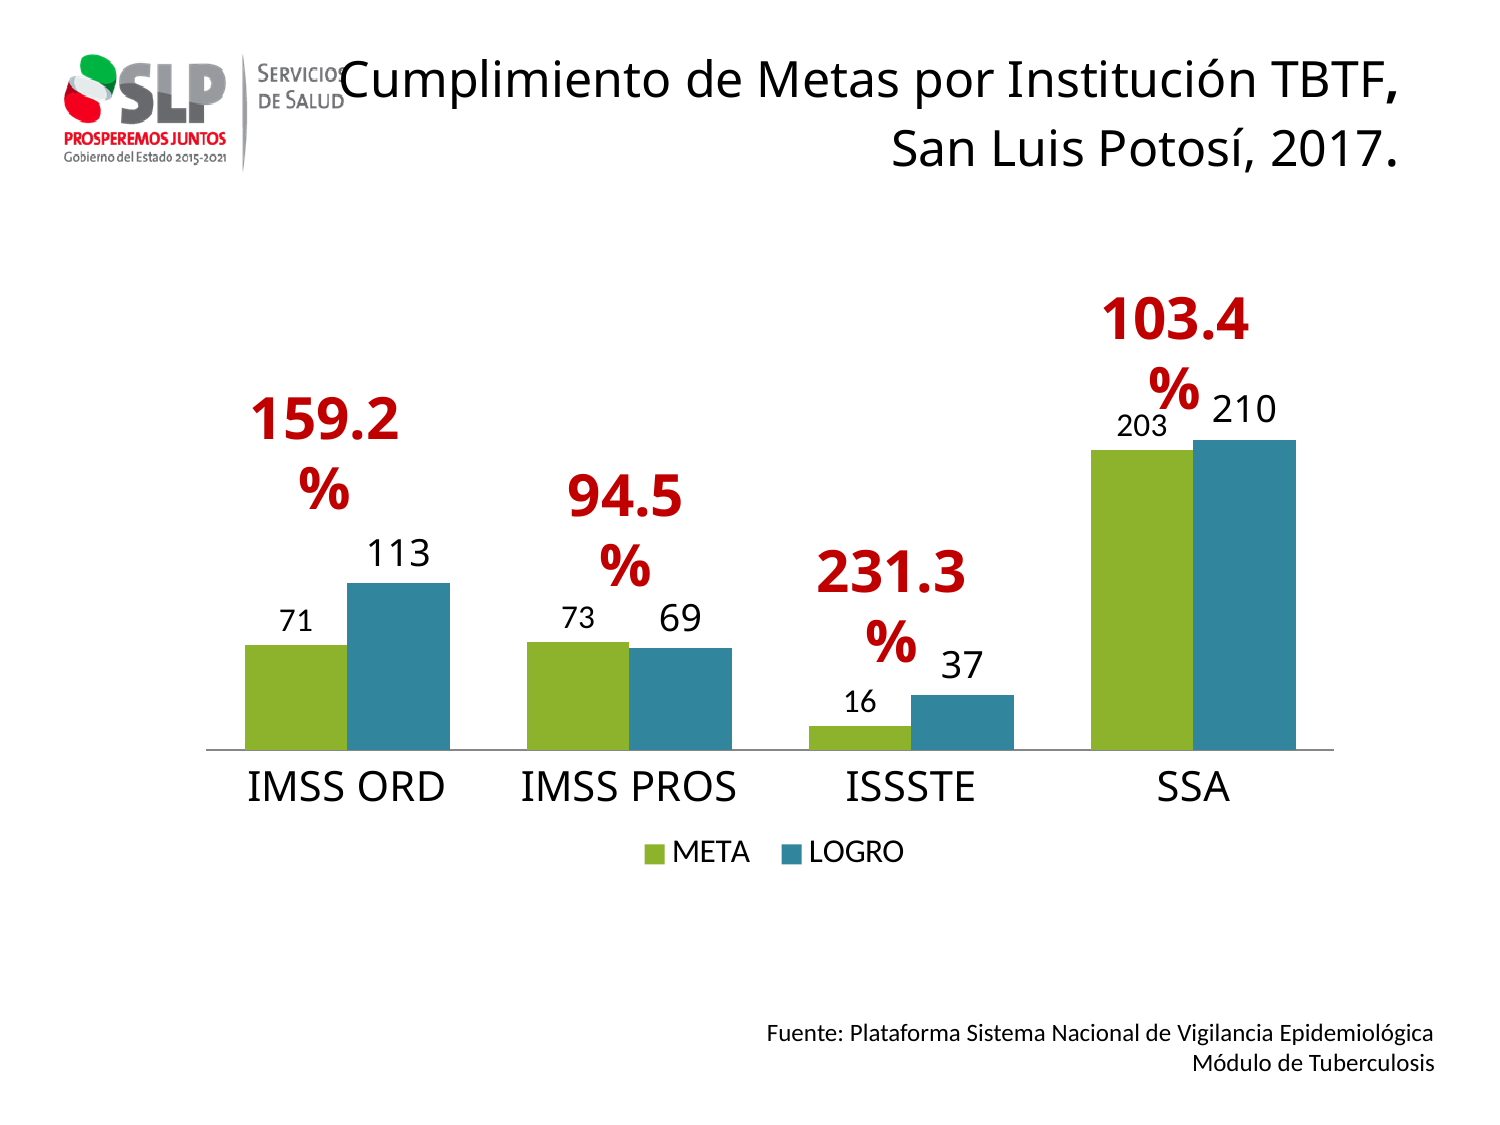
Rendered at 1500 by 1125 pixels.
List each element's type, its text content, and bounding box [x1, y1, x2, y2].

text_box Fuente: Plataforma Sistema Nacional de Vigilancia Epidemiológica Módulo de Tuberculosis [292, 1008, 1450, 1084]
text_box 103.4% [1080, 274, 1270, 368]
text_box Cumplimiento de Metas por Institución TBTF, San Luis Potosí, 2017. [64, 19, 1415, 207]
picture [64, 54, 346, 173]
chart [182, 370, 1359, 882]
